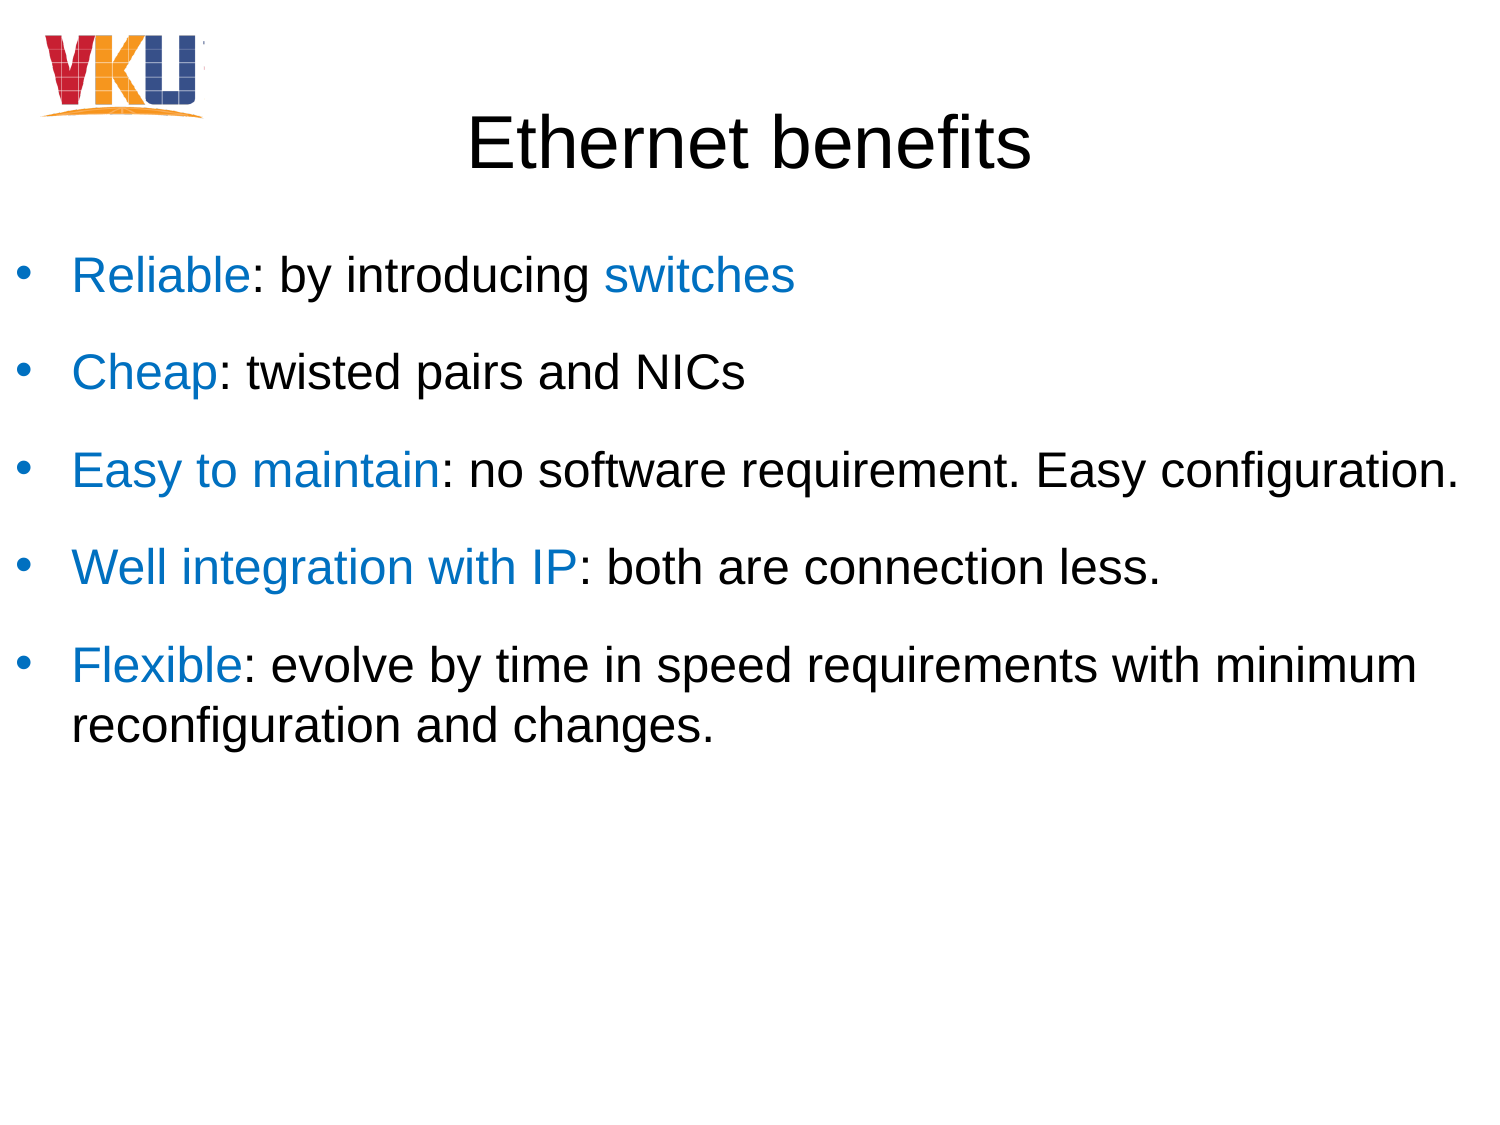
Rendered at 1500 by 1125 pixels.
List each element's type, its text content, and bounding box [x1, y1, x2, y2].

list Reliable: by introducing switches Cheap: twisted pairs and NICs Easy to maintain: no software requirement. Easy configuration. Well integration with IP: both are connection less. Flexible: evolve by time in speed requirements with minimum reconfiguration and changes. [0, 234, 1500, 1075]
picture [30, 21, 211, 129]
title Ethernet benefits [75, 45, 1425, 233]
